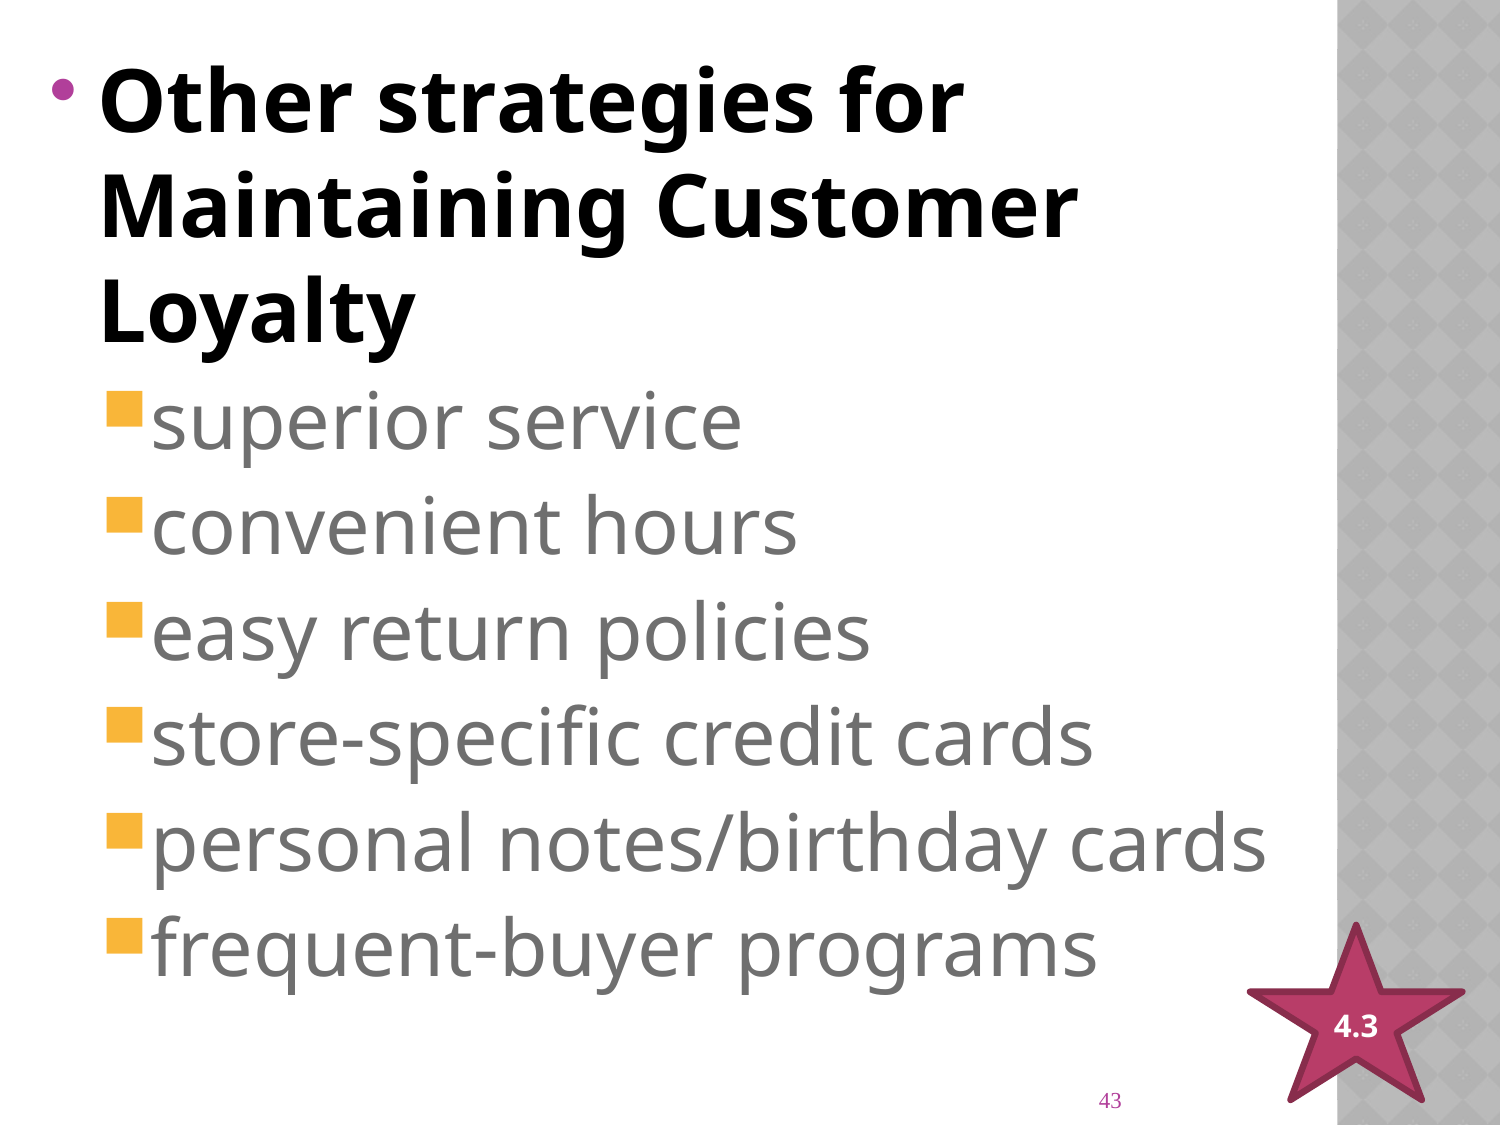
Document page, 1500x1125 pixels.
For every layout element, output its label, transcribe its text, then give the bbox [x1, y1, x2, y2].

slide_number 43 [1025, 1075, 1122, 1113]
text_box 4.3 [1246, 921, 1466, 1104]
list Other strategies for Maintaining Customer Loyalty superior service convenient hours easy return policies store-specific credit cards personal notes/birthday cards frequent-buyer programs [37, 37, 1350, 1063]
